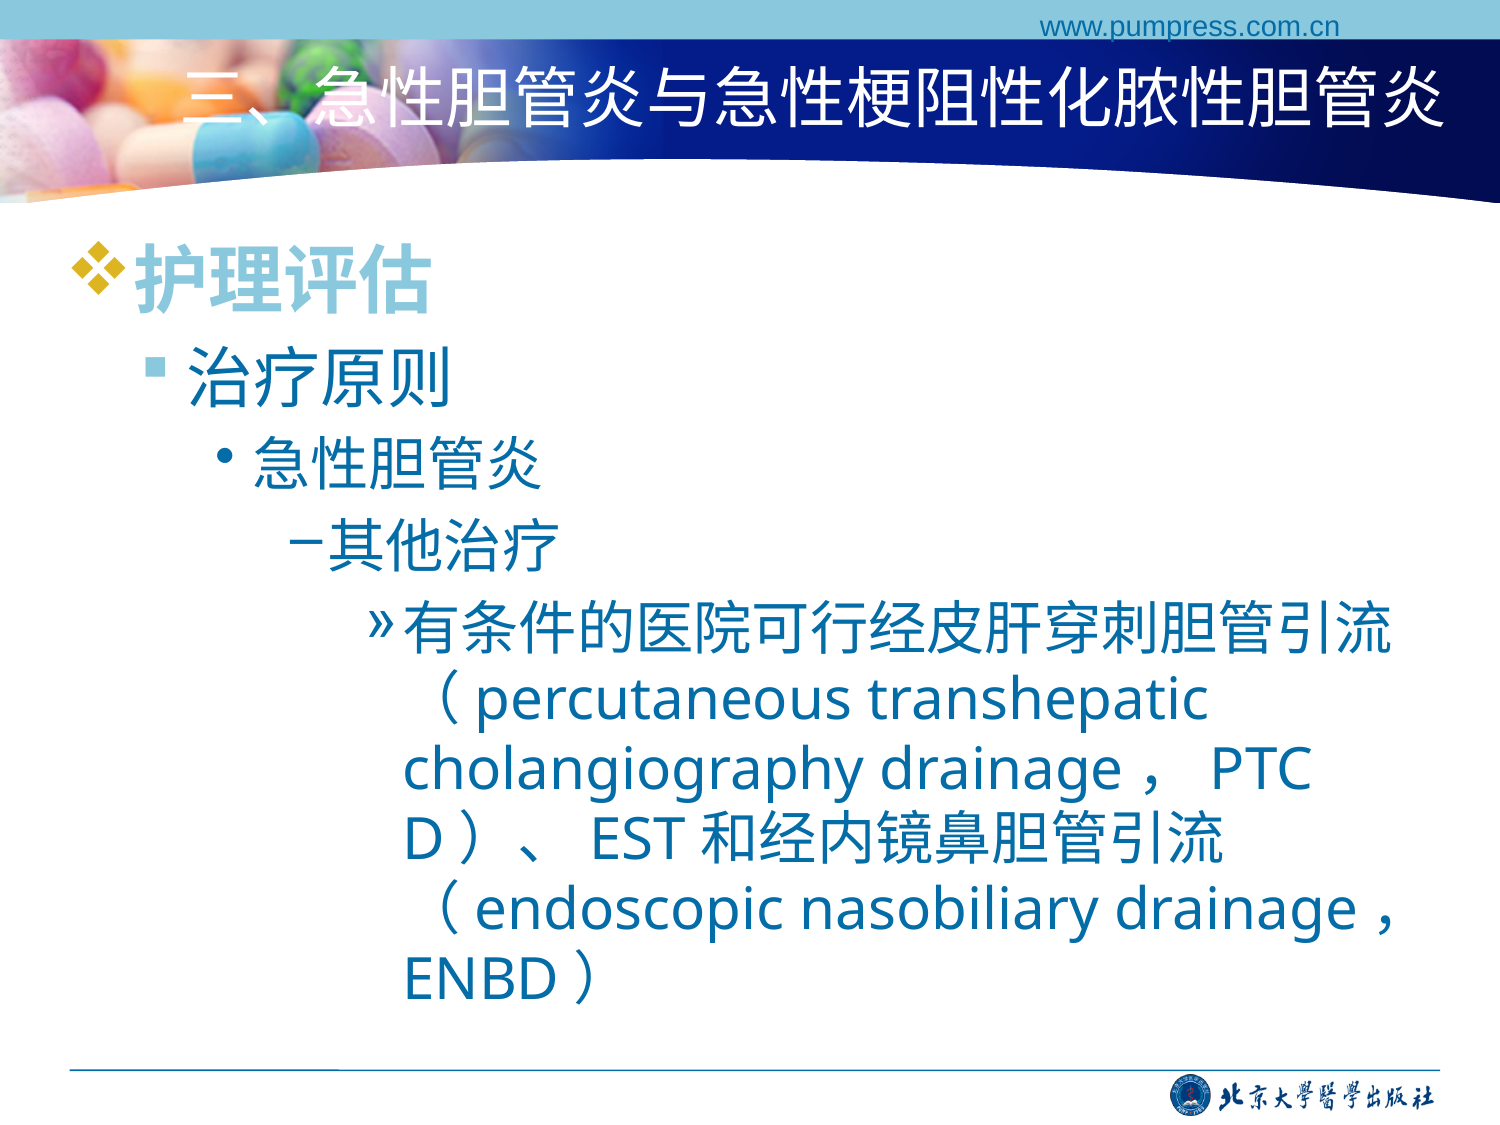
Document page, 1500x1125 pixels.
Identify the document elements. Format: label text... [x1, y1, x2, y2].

title 三、急性胆管炎与急性梗阻性化脓性胆管炎 [137, 49, 1463, 143]
slide_number www.pumpress.com.cn [1025, 0, 1463, 38]
list 护理评估 治疗原则 急性胆管炎 其他治疗 有条件的医院可行经皮肝穿刺胆管引流（percutaneous transhepatic cholangiography drainage，PTCD）、EST和经内镜鼻胆管引流（endoscopic nasobiliary drainage，ENBD） [49, 224, 1463, 1026]
picture [0, 40, 1500, 203]
picture [1170, 1074, 1436, 1118]
